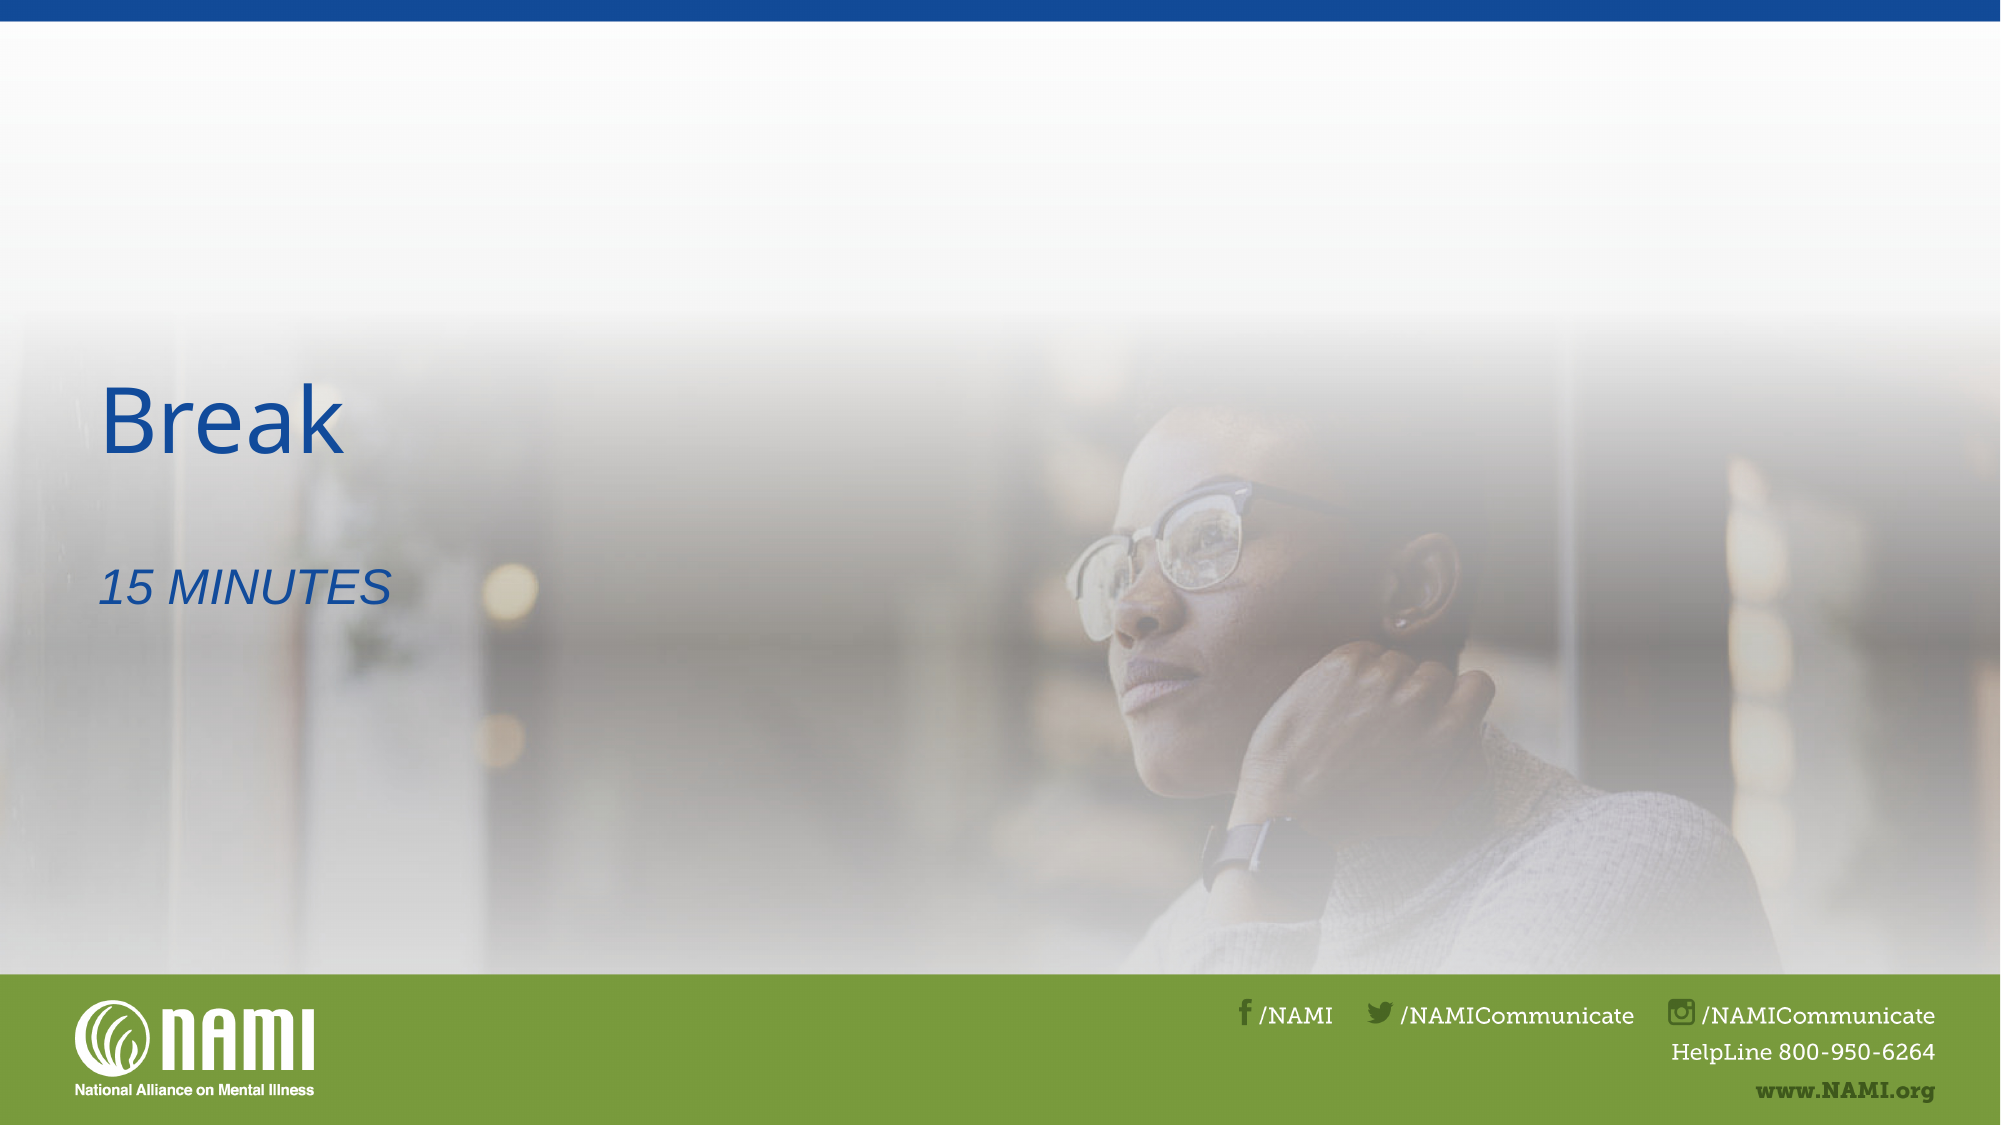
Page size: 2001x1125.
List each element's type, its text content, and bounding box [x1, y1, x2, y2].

title Break [83, 315, 1863, 533]
picture [0, 0, 2001, 1125]
subtitle 15 minutes [83, 553, 1750, 863]
